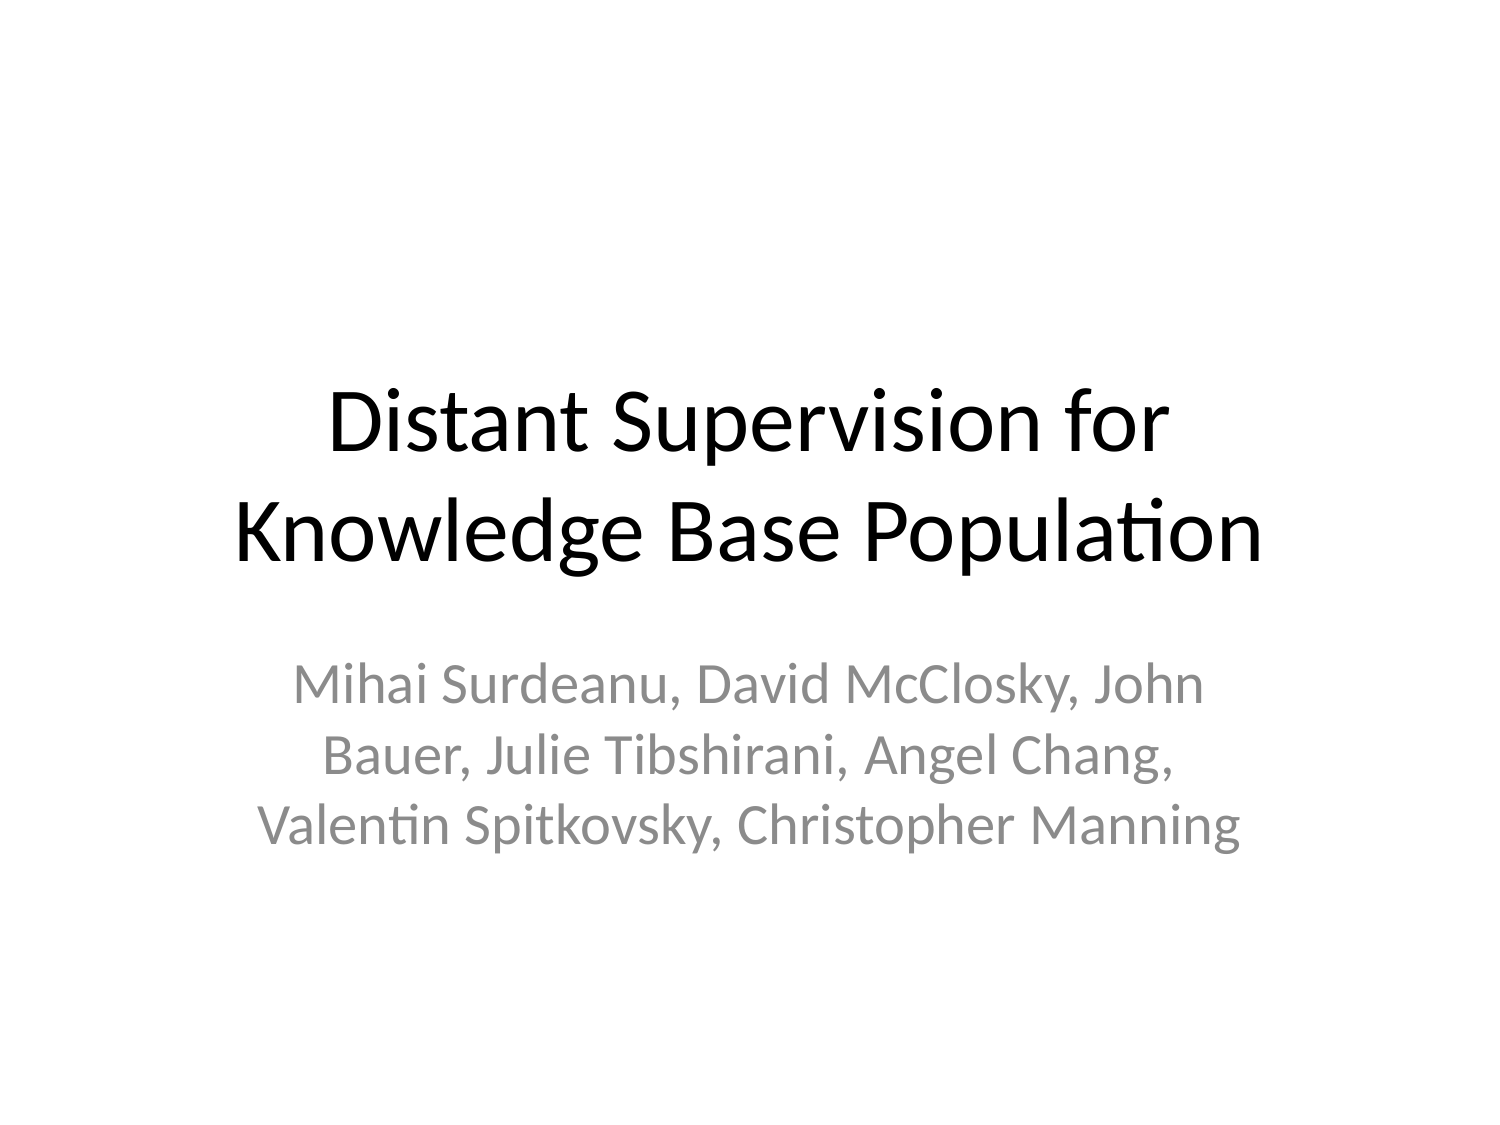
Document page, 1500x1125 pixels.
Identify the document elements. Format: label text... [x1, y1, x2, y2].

subtitle Mihai Surdeanu, David McClosky, John Bauer, Julie Tibshirani, Angel Chang, Valentin Spitkovsky, Christopher Manning [225, 637, 1275, 925]
title Distant Supervision for Knowledge Base Population [112, 349, 1388, 591]
